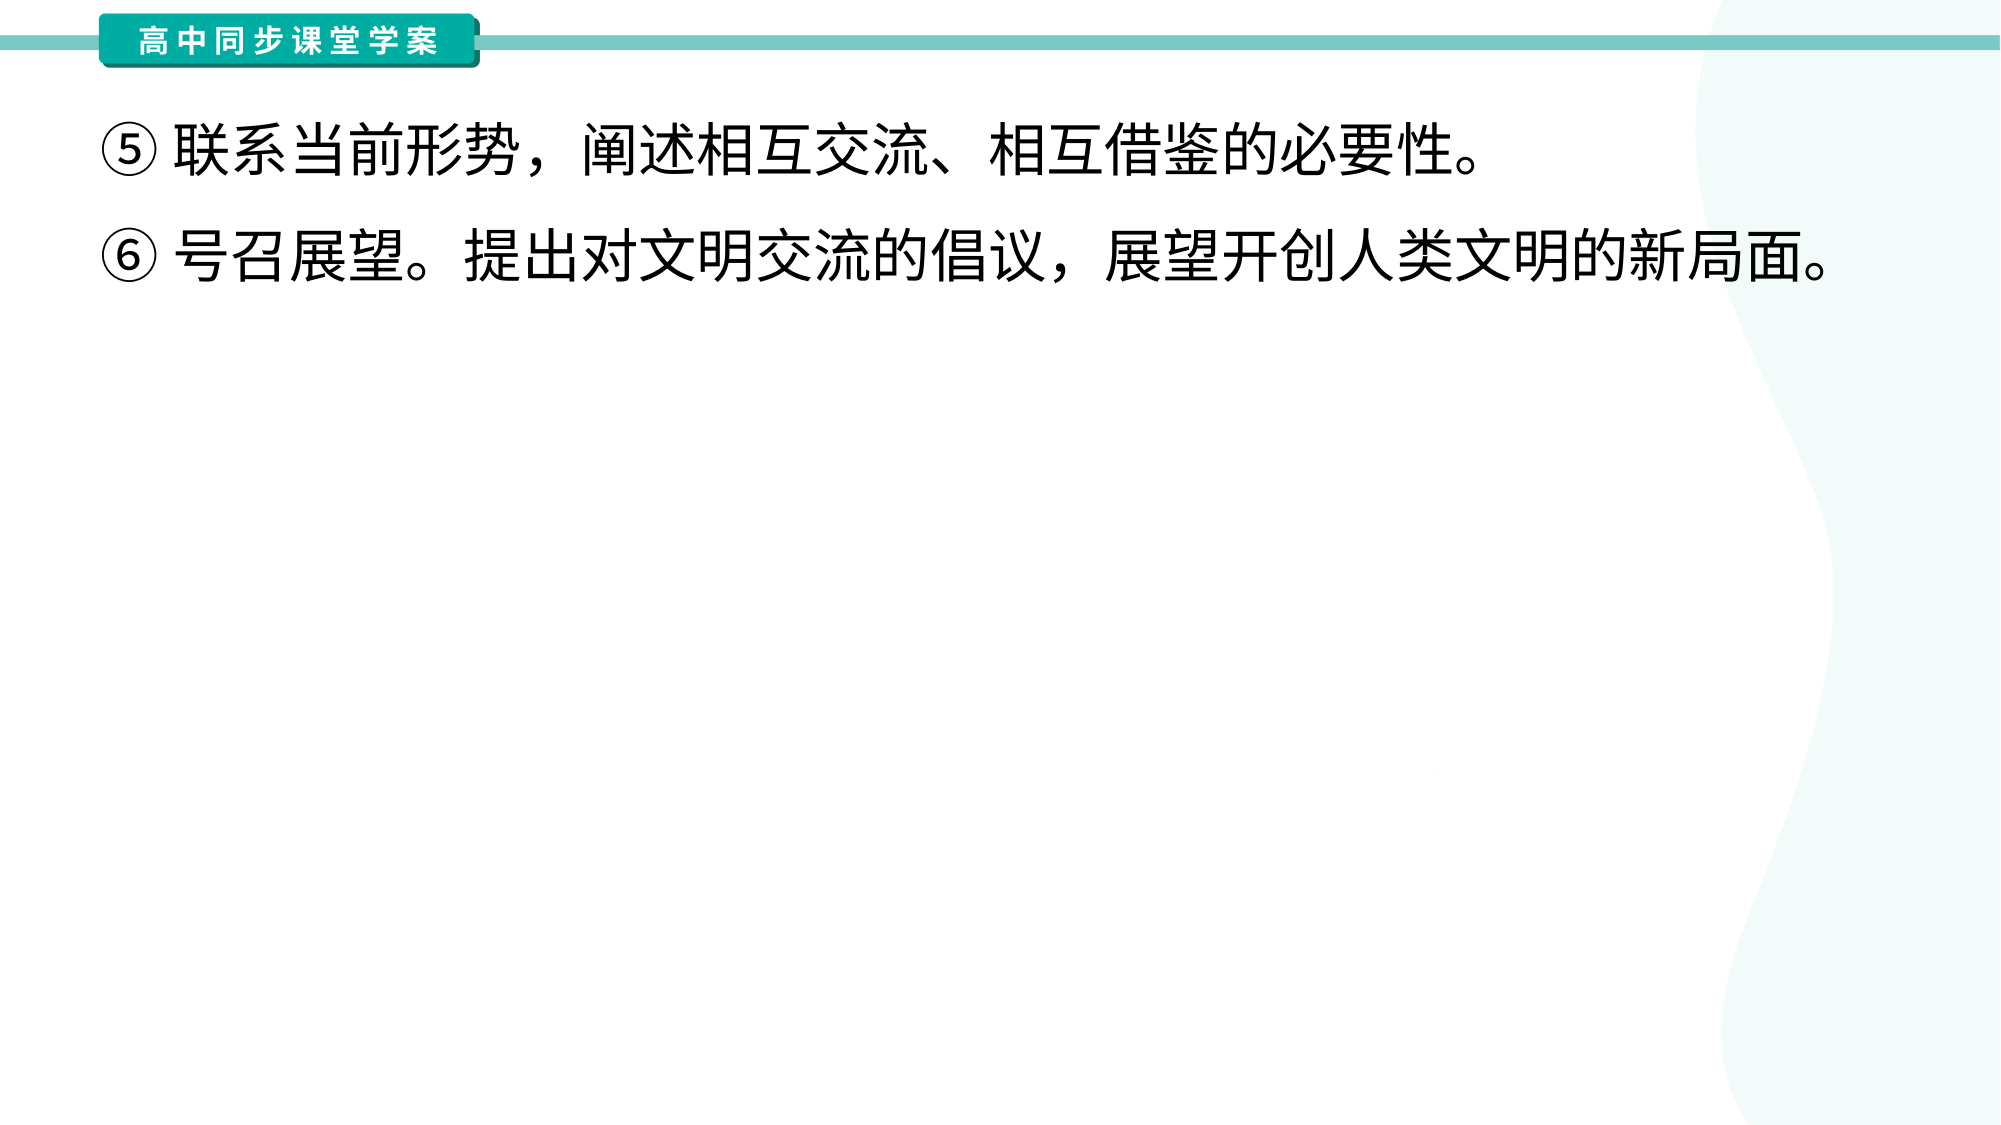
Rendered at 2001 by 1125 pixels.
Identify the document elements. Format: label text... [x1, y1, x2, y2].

picture [0, 0, 2000, 1125]
text_box ⑤联系当前形势，阐述相互交流、相互借鉴的必要性。 ⑥号召展望。提出对文明交流的倡议，展望开创人类文明的新局面。 [100, 76, 1899, 714]
